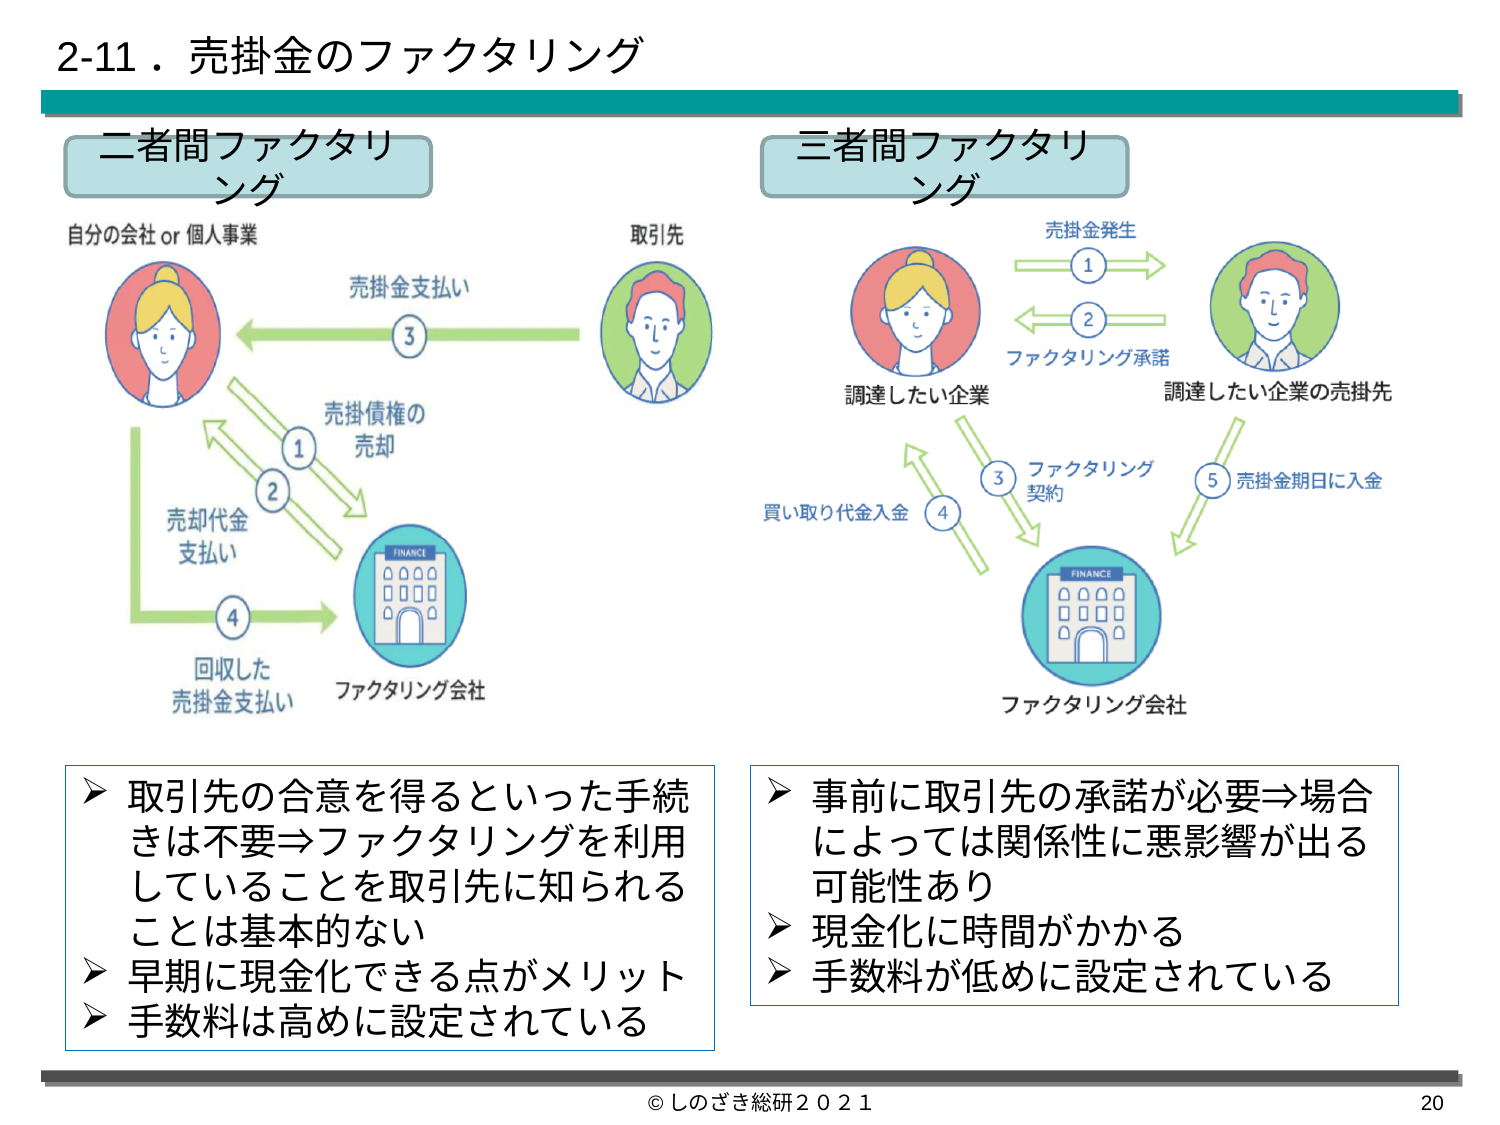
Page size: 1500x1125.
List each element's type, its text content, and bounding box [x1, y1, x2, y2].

footer ©しのざき総研２０２１ [524, 1082, 1000, 1125]
picture [749, 215, 1400, 720]
text_box 二者間ファクタリング [63, 135, 434, 199]
title 2-11．売掛金のファクタリング [41, 19, 1459, 91]
picture [65, 215, 715, 720]
text_box 事前に取引先の承諾が必要⇒場合によっては関係性に悪影響が出る可能性あり 現金化に時間がかかる 手数料が低めに設定されている [750, 765, 1399, 1006]
text_box 取引先の合意を得るといった手続きは不要⇒ファクタリングを利用していることを取引先に知られることは基本的ない 早期に現金化できる点がメリット 手数料は高めに設定されている [65, 765, 715, 1051]
text_box 三者間ファクタリング [759, 135, 1130, 199]
slide_number 19 [1108, 1082, 1459, 1125]
